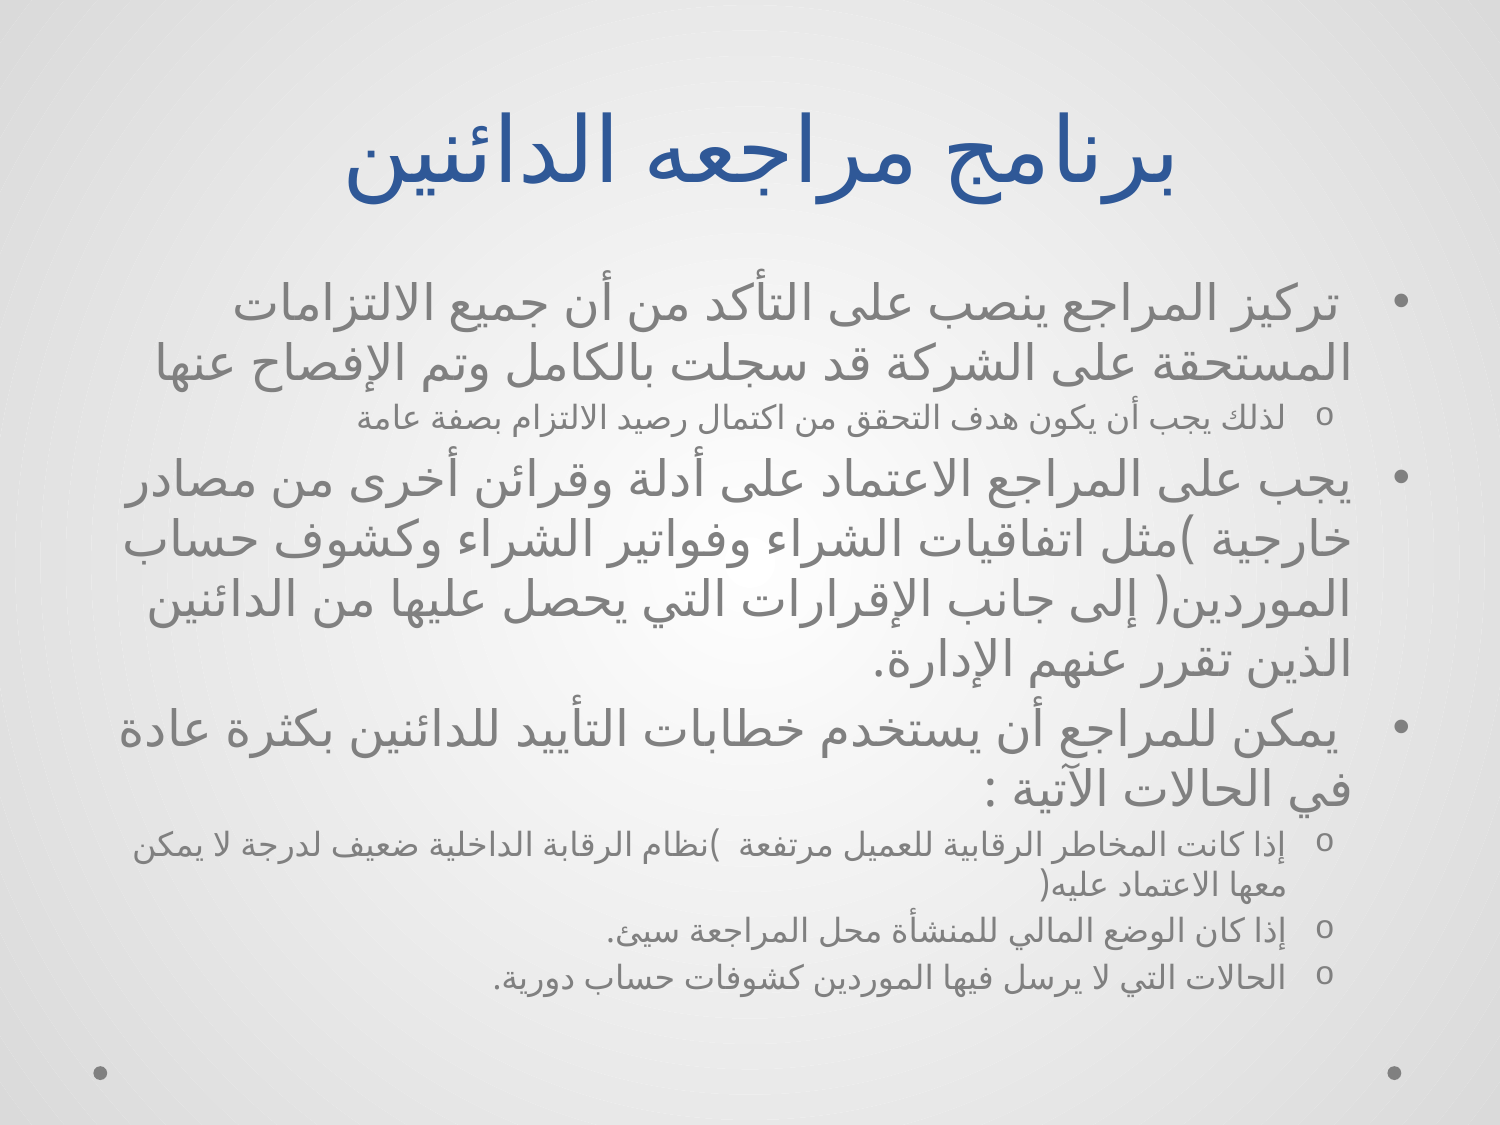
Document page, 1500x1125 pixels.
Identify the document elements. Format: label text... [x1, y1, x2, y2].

title برنامج مراجعه الدائنين [75, 0, 1425, 209]
list تركيز المراجع ينصب على التأكد من أن جميع الالتزامات المستحقة على الشركة قد سجلت بالكامل وتم الإفصاح عنها لذلك يجب أن يكون هدف التحقق من اكتمال رصيد الالتزام بصفة عامة يجب على المراجع الاعتماد على أدلة وقرائن أخرى من مصادر خارجية )مثل اتفاقيات الشراء وفواتير الشراء وكشوف حساب الموردين( إلى جانب الإقرارات التي يحصل عليها من الدائنين الذين تقرر عنهم الإدارة. يمكن للمراجع أن يستخدم خطابات التأييد للدائنين بكثرة عادة في الحالات الآتية : إذا كانت المخاطر الرقابية للعميل مرتفعة )نظام الرقابة الداخلية ضعيف لدرجة لا يمكن معها الاعتماد عليه( إذا كان الوضع المالي للمنشأة محل المراجعة سيئ. الحالات التي لا يرسل فيها الموردين كشوفات حساب دورية. [75, 262, 1425, 1005]
